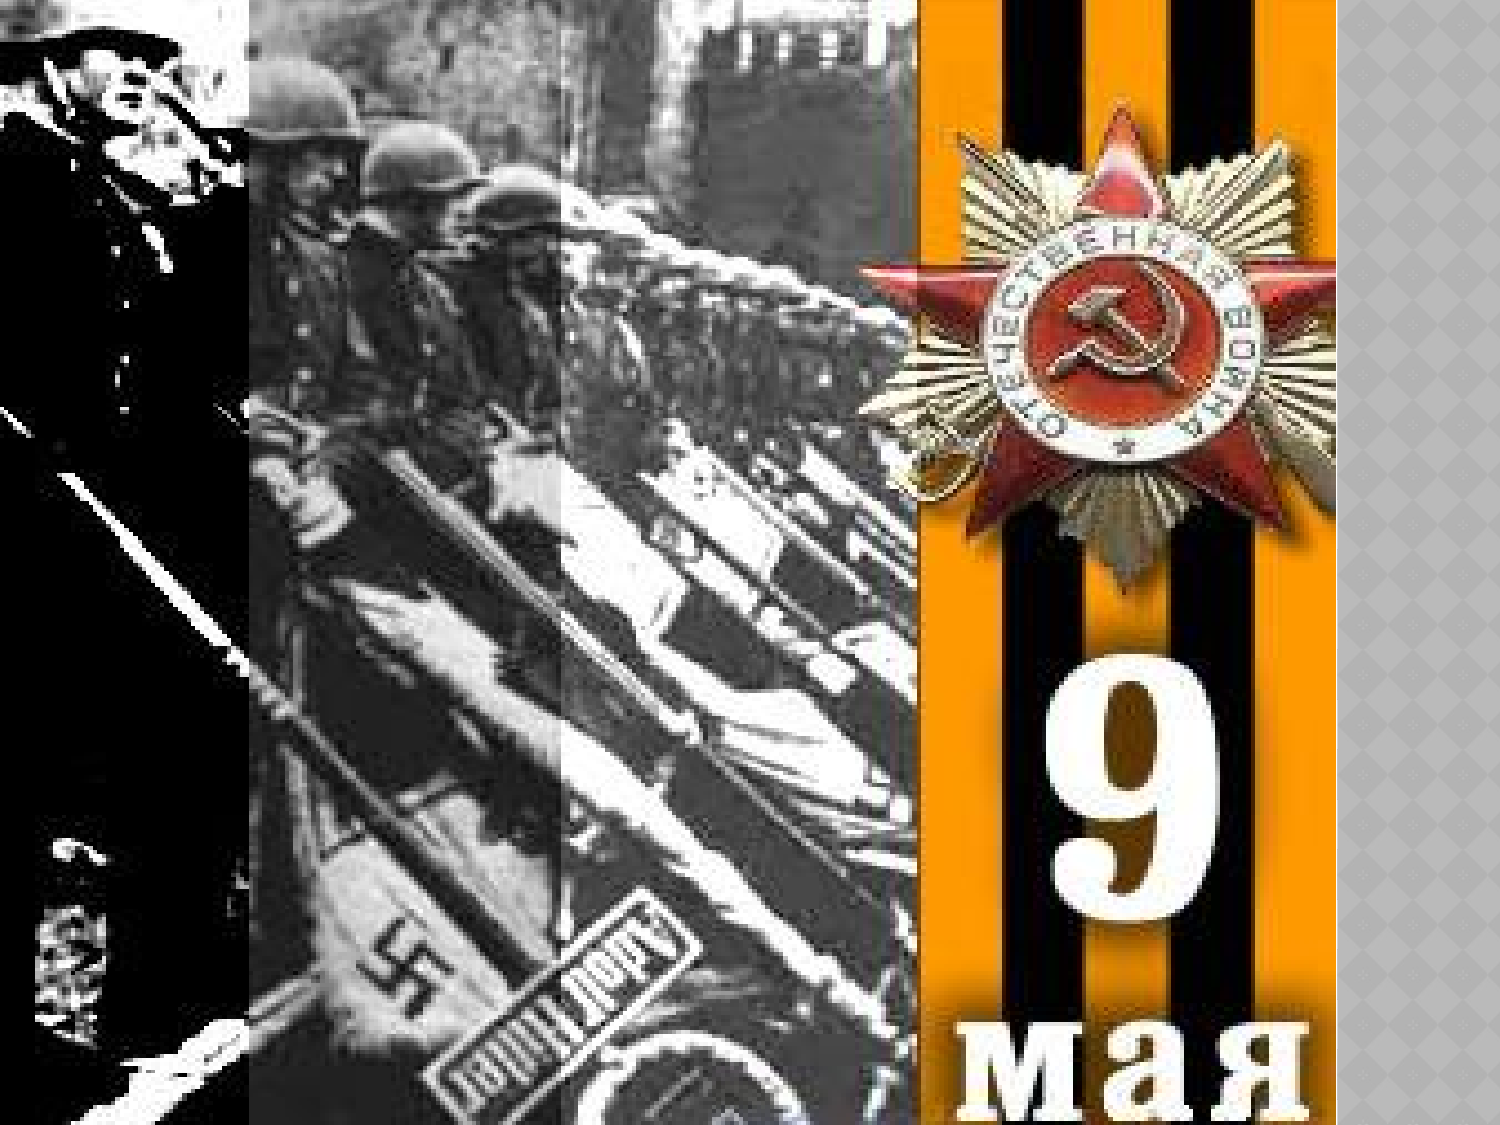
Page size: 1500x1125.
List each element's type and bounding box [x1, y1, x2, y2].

picture [0, 0, 1337, 1125]
